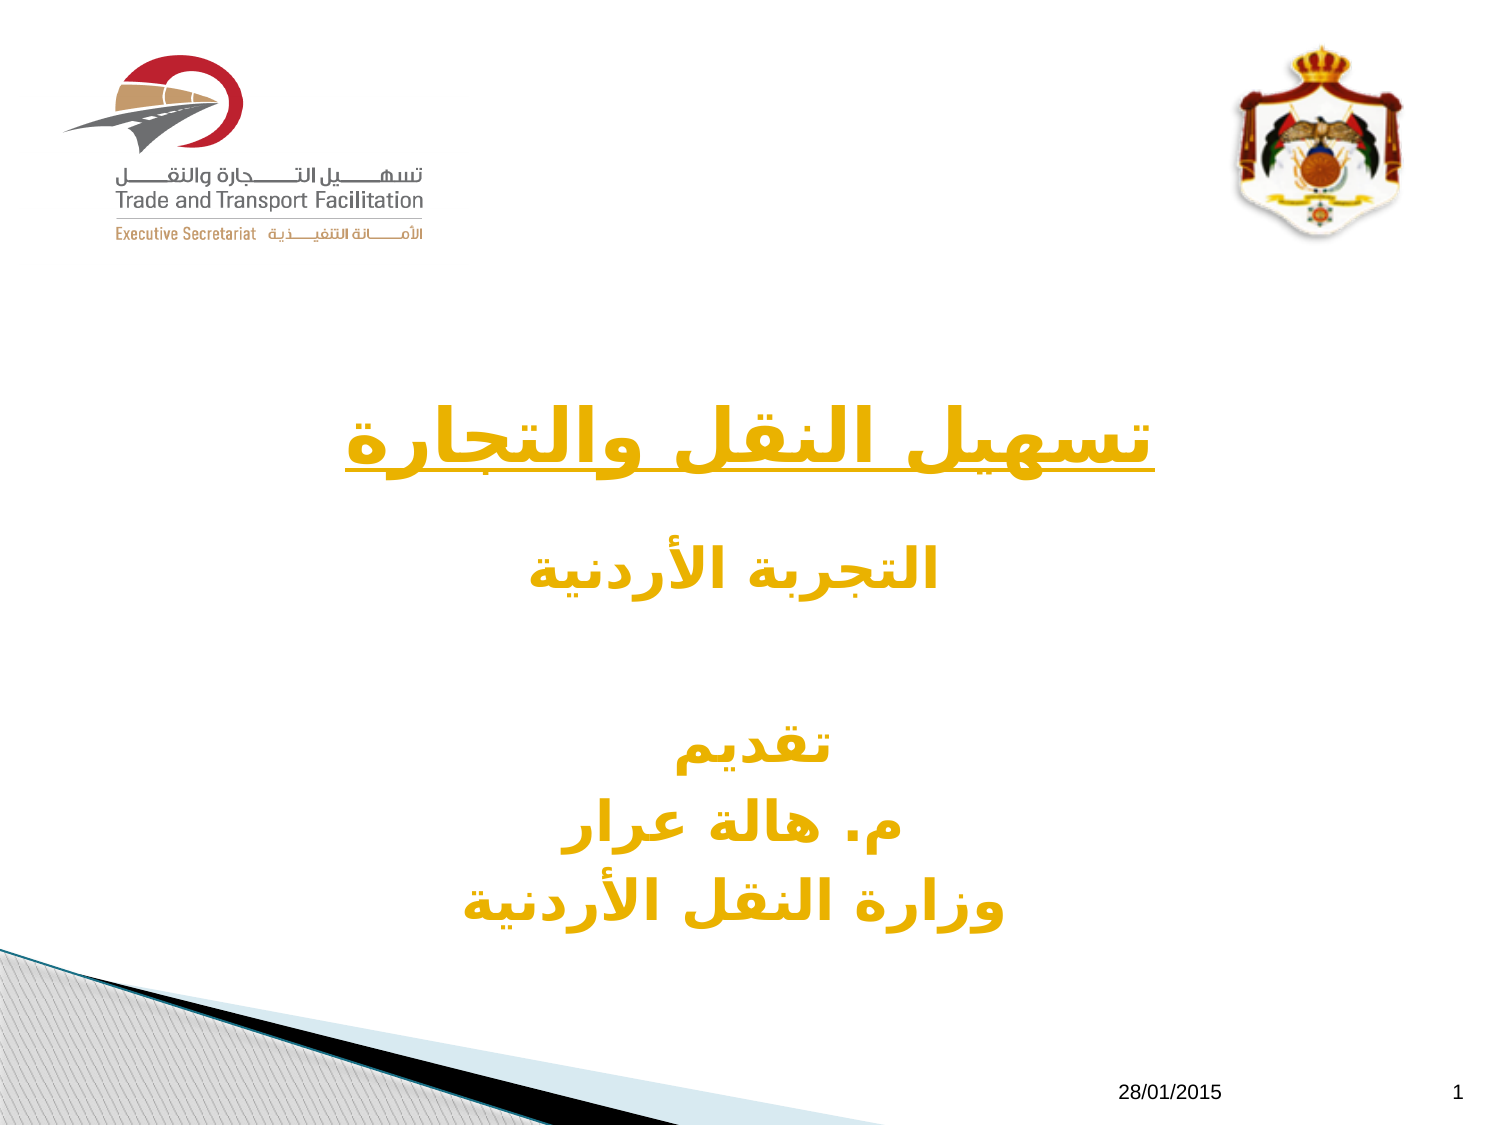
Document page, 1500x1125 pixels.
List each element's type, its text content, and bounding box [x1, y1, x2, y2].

picture [18, 41, 469, 266]
text_box التجربة الأردنية تقديم م. هالة عرار وزارة النقل الأردنية [43, 514, 1425, 964]
picture [1209, 24, 1425, 260]
slide_number 1 [1419, 1051, 1479, 1112]
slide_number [1103, 1051, 1419, 1112]
list تسهيل النقل والتجارة [75, 380, 1425, 514]
